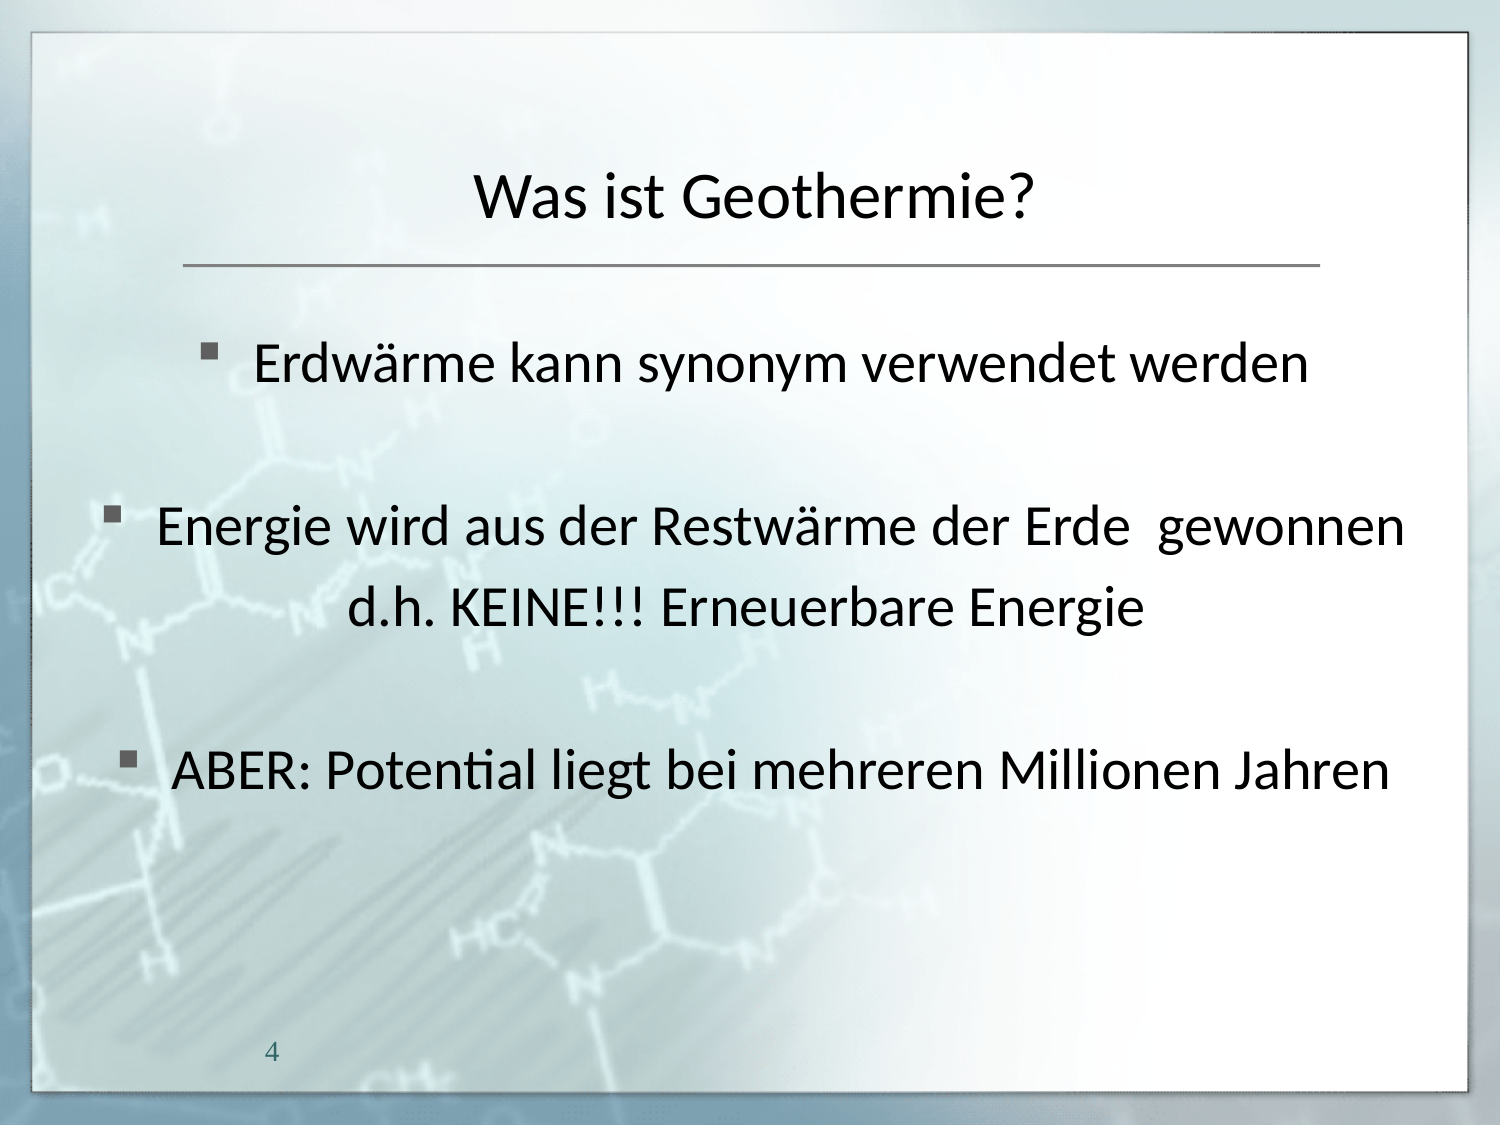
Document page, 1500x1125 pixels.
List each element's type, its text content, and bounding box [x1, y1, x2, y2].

title Was ist Geothermie? [70, 105, 1442, 279]
list Erdwärme kann synonym verwendet werden Energie wird aus der Restwärme der Erde gewonnen d.h. KEINE!!! Erneuerbare Energie ABER: Potential liegt bei mehreren Millionen Jahren [81, 316, 1425, 1004]
slide_number 4 [249, 1024, 463, 1101]
picture [0, 0, 1500, 1125]
